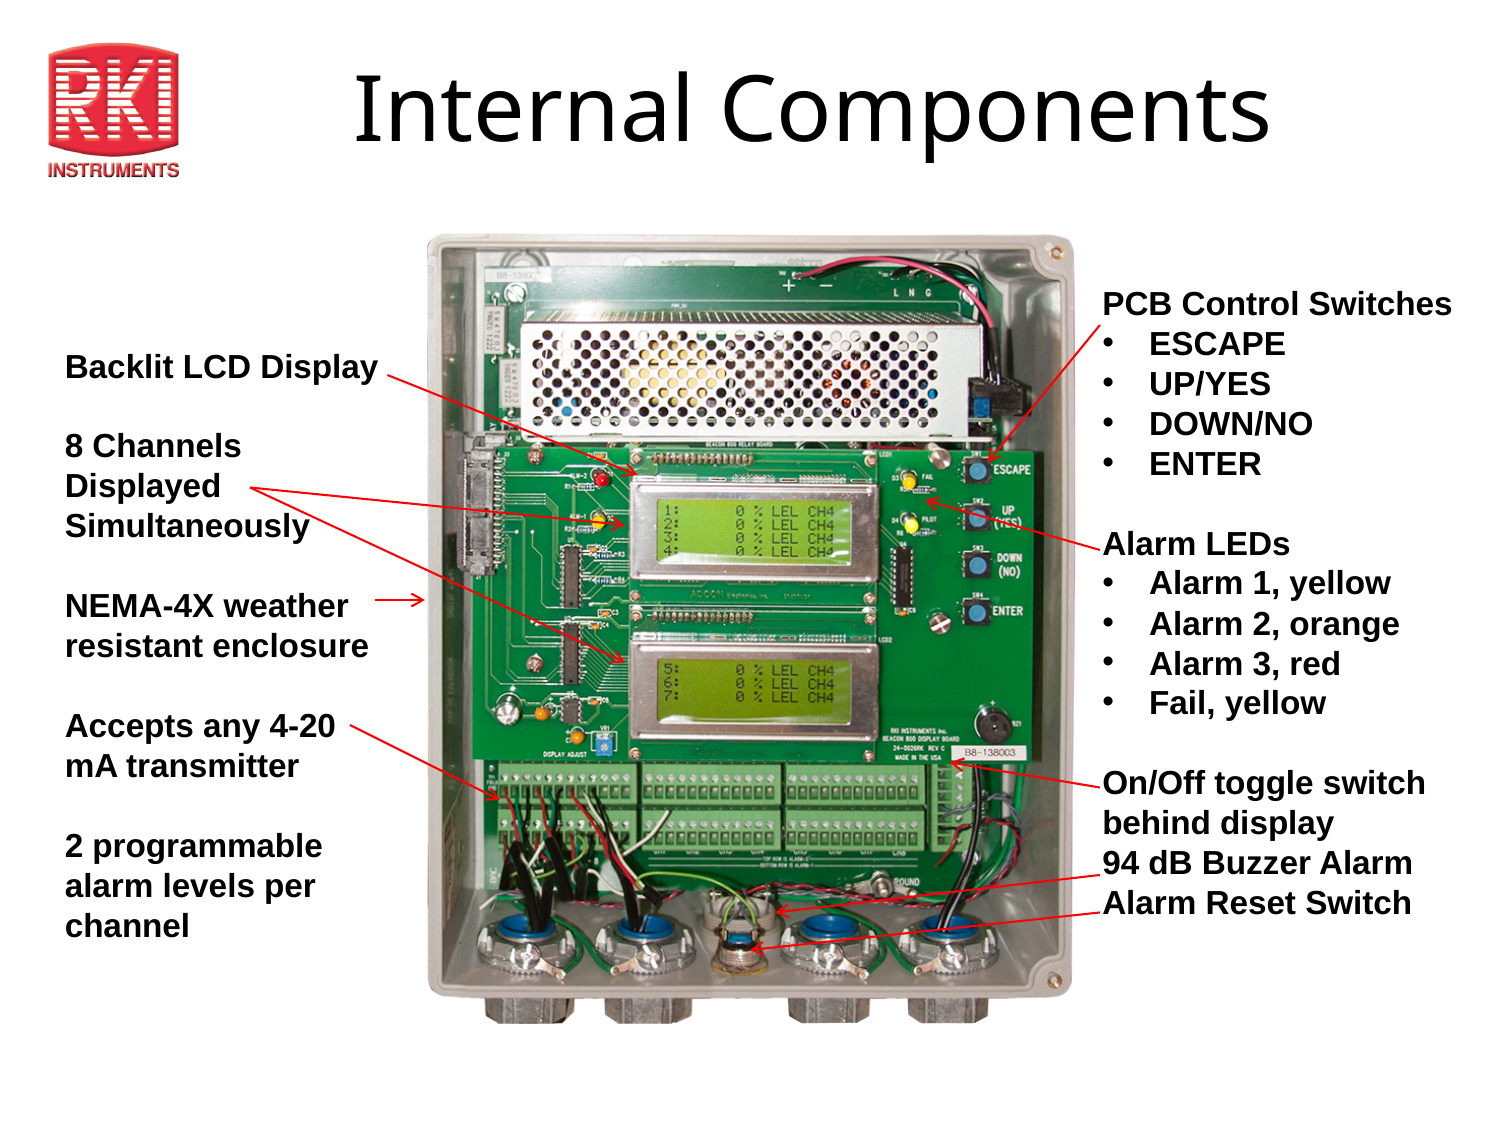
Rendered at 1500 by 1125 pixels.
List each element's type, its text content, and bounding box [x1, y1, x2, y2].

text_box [949, 762, 1101, 788]
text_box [387, 374, 638, 476]
text_box Backlit LCD Display 8 Channels Displayed Simultaneously NEMA-4X weather resistant enclosure Accepts any 4-20 mA transmitter 2 programmable alarm levels per channel [49, 337, 413, 1125]
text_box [774, 874, 1101, 912]
picture [412, 212, 1103, 1024]
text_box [349, 724, 501, 801]
title Internal Components [175, 49, 1451, 161]
picture [37, 37, 188, 184]
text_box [249, 487, 626, 663]
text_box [749, 912, 1101, 951]
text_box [987, 324, 1101, 463]
text_box PCB Control Switches ESCAPE UP/YES DOWN/NO ENTER Alarm LEDs Alarm 1, yellow Alarm 2, orange Alarm 3, red Fail, yellow On/Off toggle switch behind display 94 dB Buzzer Alarm Alarm Reset Switch [1107, 274, 1475, 1009]
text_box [924, 499, 1101, 551]
